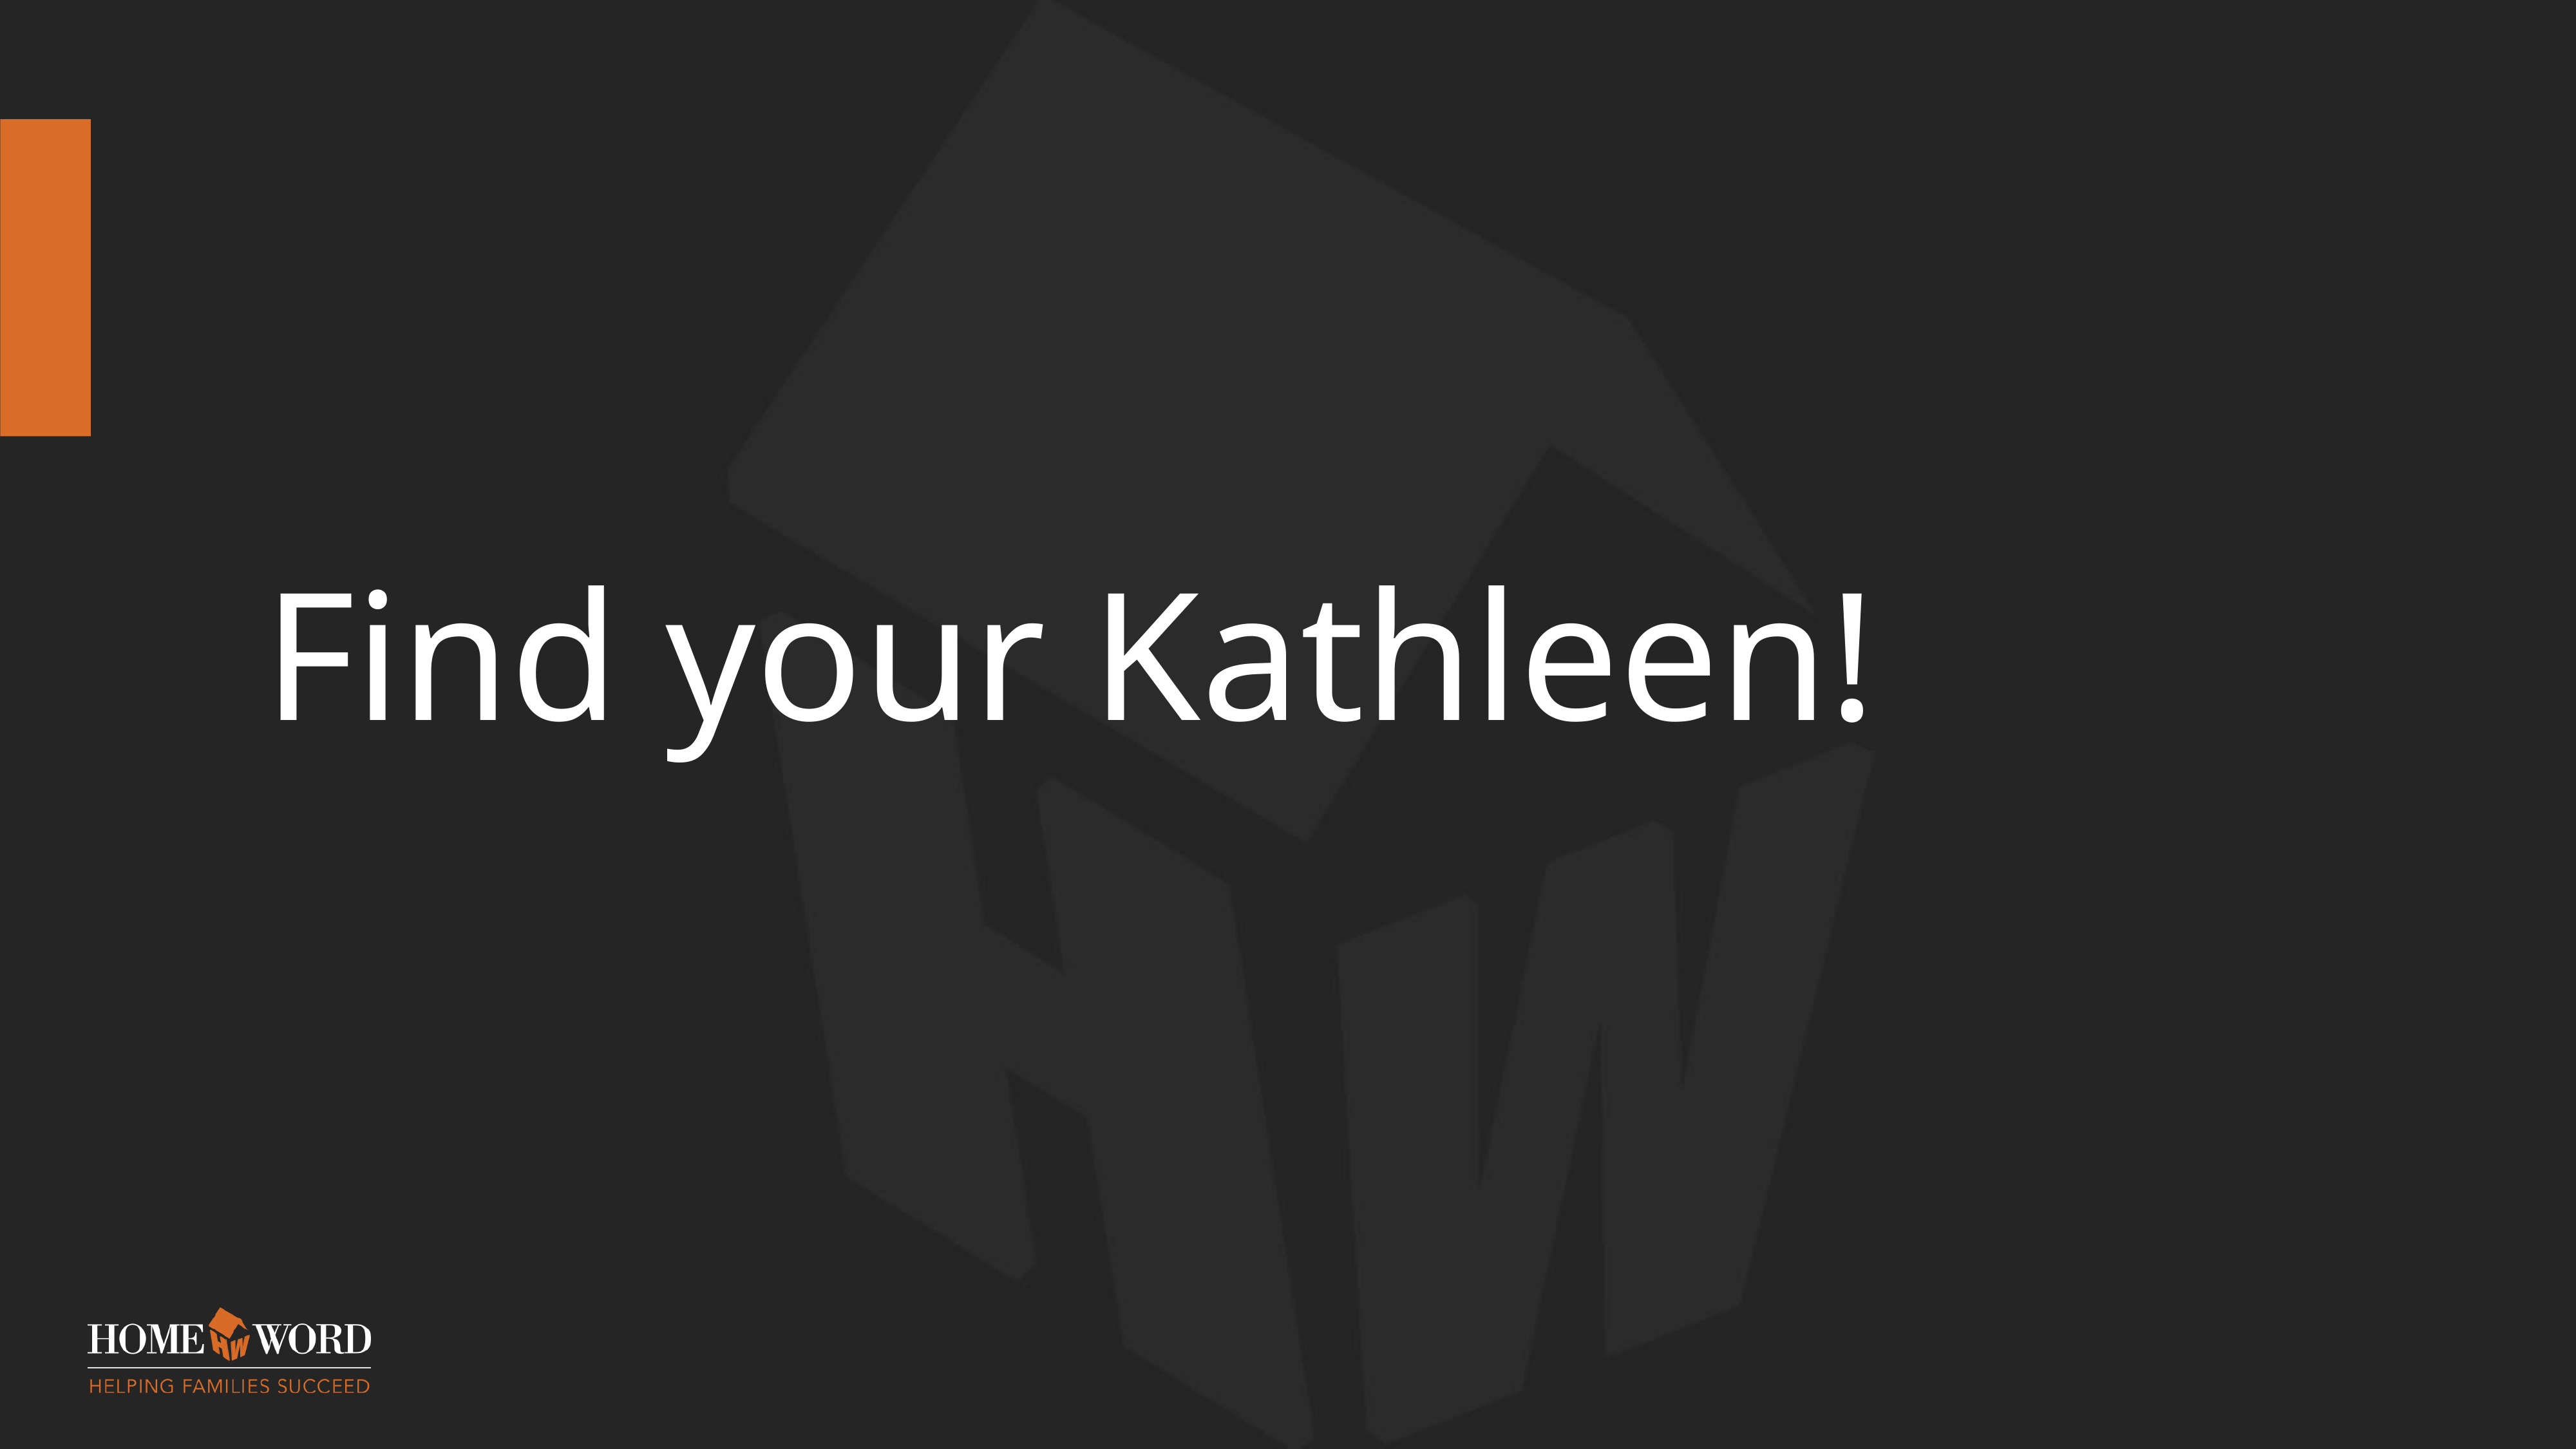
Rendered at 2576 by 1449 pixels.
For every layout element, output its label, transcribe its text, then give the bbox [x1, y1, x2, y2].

title Find your Kathleen! [258, 290, 2264, 1008]
picture [0, 0, 2576, 1449]
